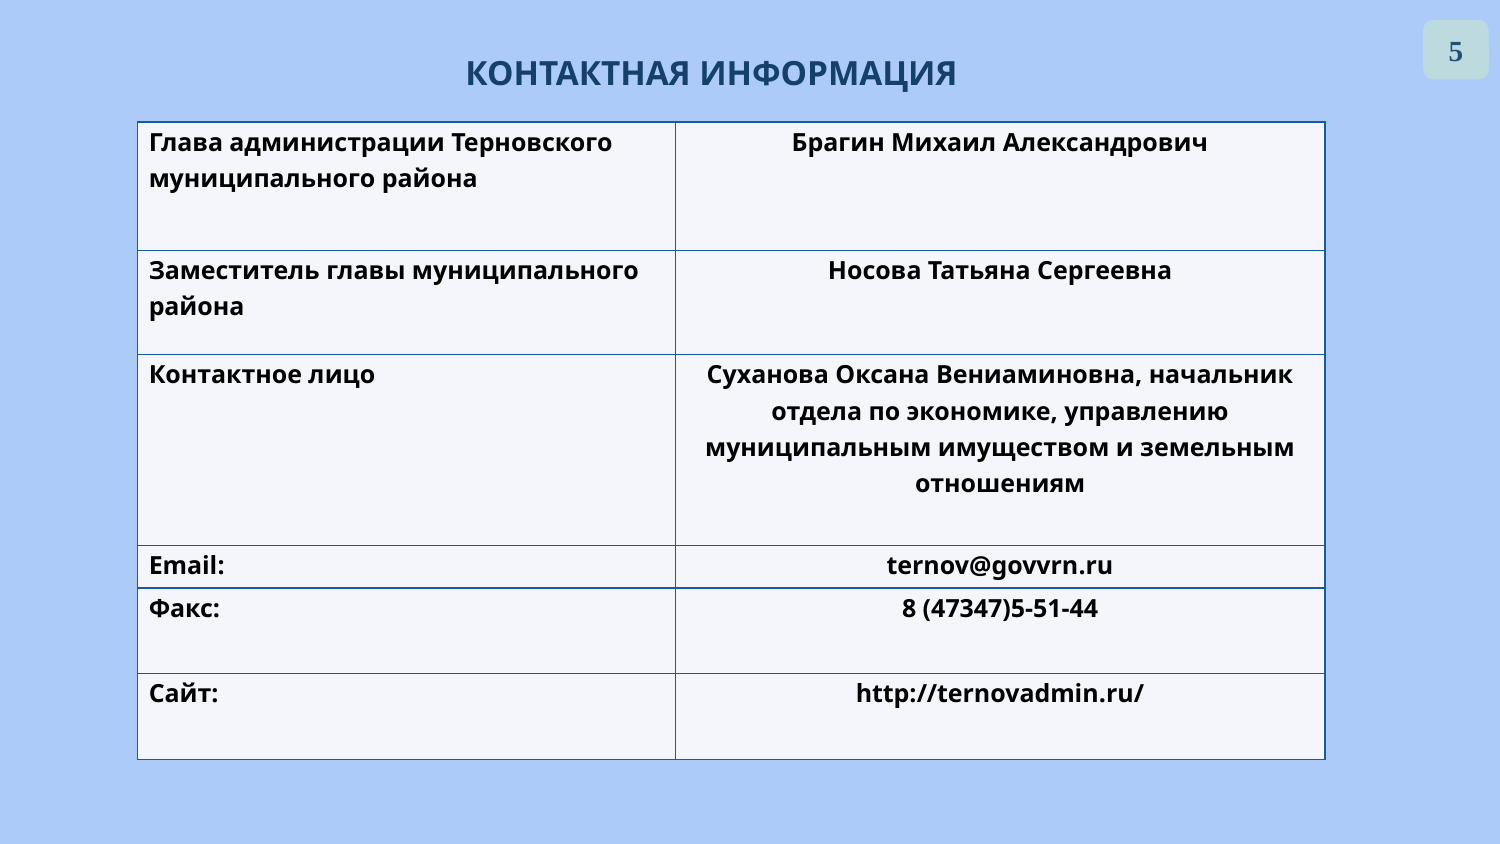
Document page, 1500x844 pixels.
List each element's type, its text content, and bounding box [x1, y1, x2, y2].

table_cell Контактное лицо [138, 355, 675, 545]
table_cell Носова Татьяна Сергеевна [676, 251, 1324, 354]
table_header Глава администрации Терновского муниципального района [138, 123, 675, 250]
table_cell Суханова Оксана Вениаминовна, начальник отдела по экономике, управлению муниципальным имуществом и земельным отношениям [676, 355, 1324, 545]
table_header Брагин Михаил Александрович [676, 123, 1324, 250]
table_cell Email: [138, 546, 675, 587]
text_box 5 [1421, 17, 1491, 82]
table_cell Факс: [138, 589, 675, 673]
table_cell ternov@govvrn.ru [676, 546, 1324, 587]
table_cell Заместитель главы муниципального района [138, 251, 675, 354]
text_box КОНТАКТНАЯ ИНФОРМАЦИЯ [99, 44, 1250, 100]
table_cell Сайт: [138, 674, 675, 759]
table_cell http://ternovadmin.ru/ [676, 674, 1324, 759]
table_cell 8 (47347)5-51-44 [676, 589, 1324, 673]
